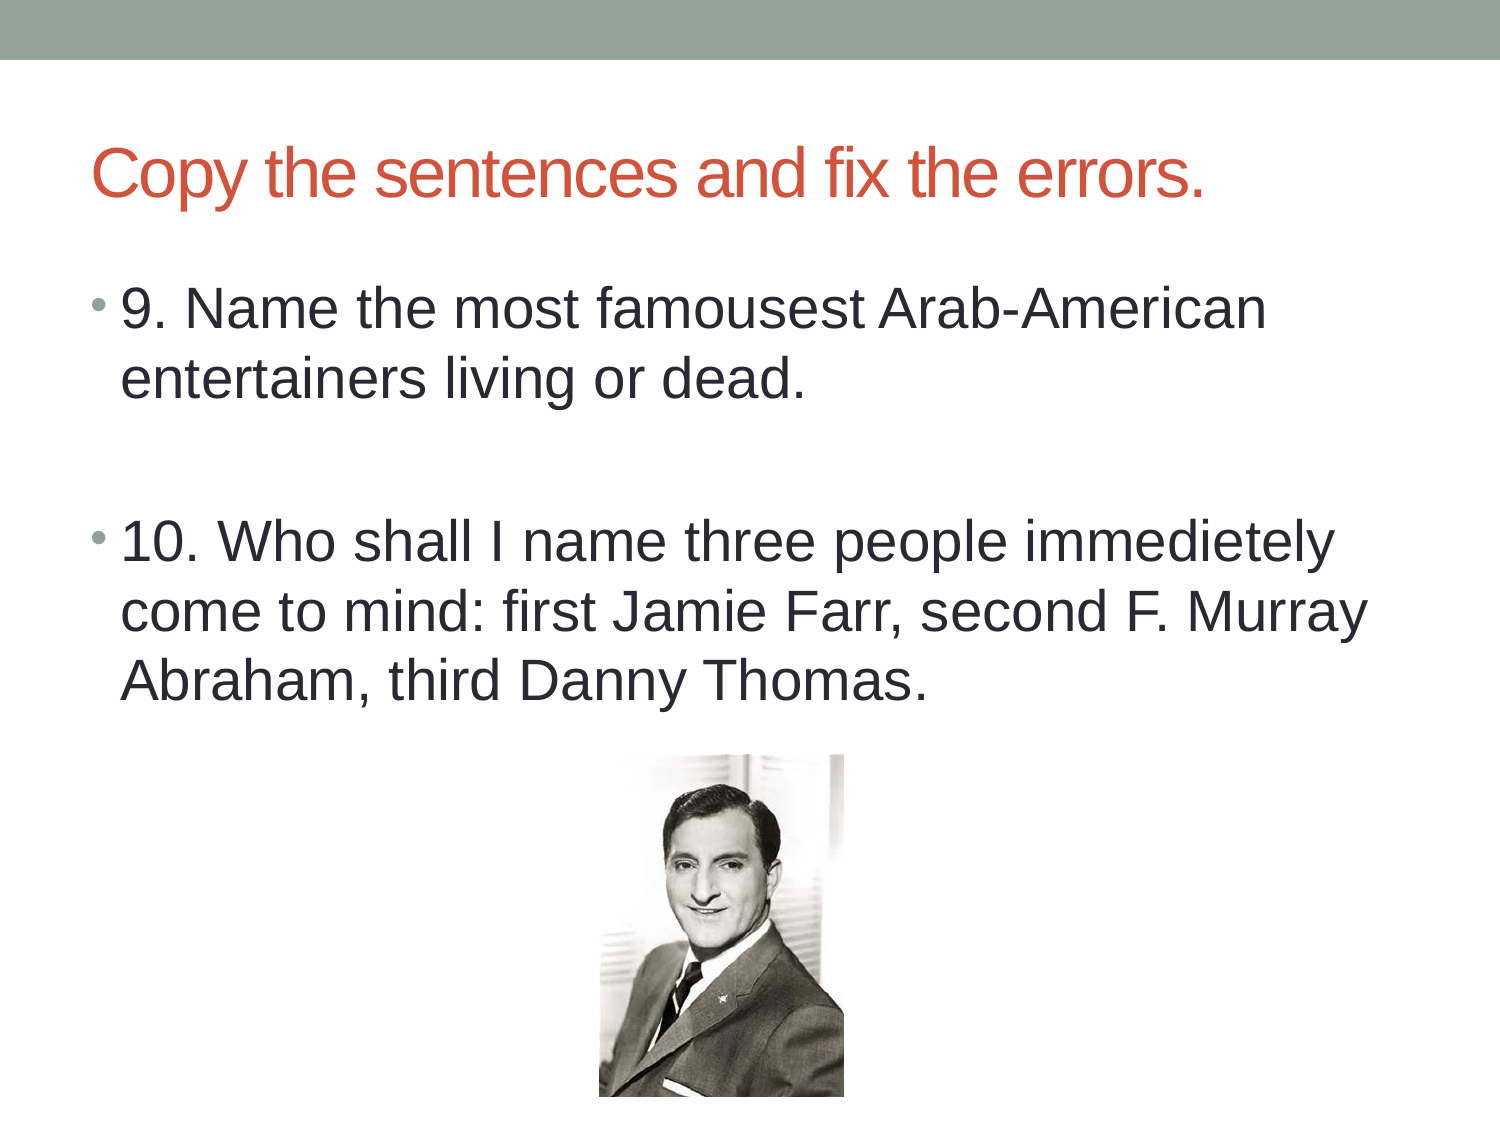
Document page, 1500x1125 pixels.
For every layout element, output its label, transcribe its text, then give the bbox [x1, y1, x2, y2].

list 9. Name the most famousest Arab-American entertainers living or dead. 10. Who shall I name three people immedietely come to mind: first Jamie Farr, second F. Murray Abraham, third Danny Thomas. [75, 262, 1425, 1063]
title Copy the sentences and fix the errors. [75, 87, 1425, 250]
picture [598, 753, 844, 1097]
